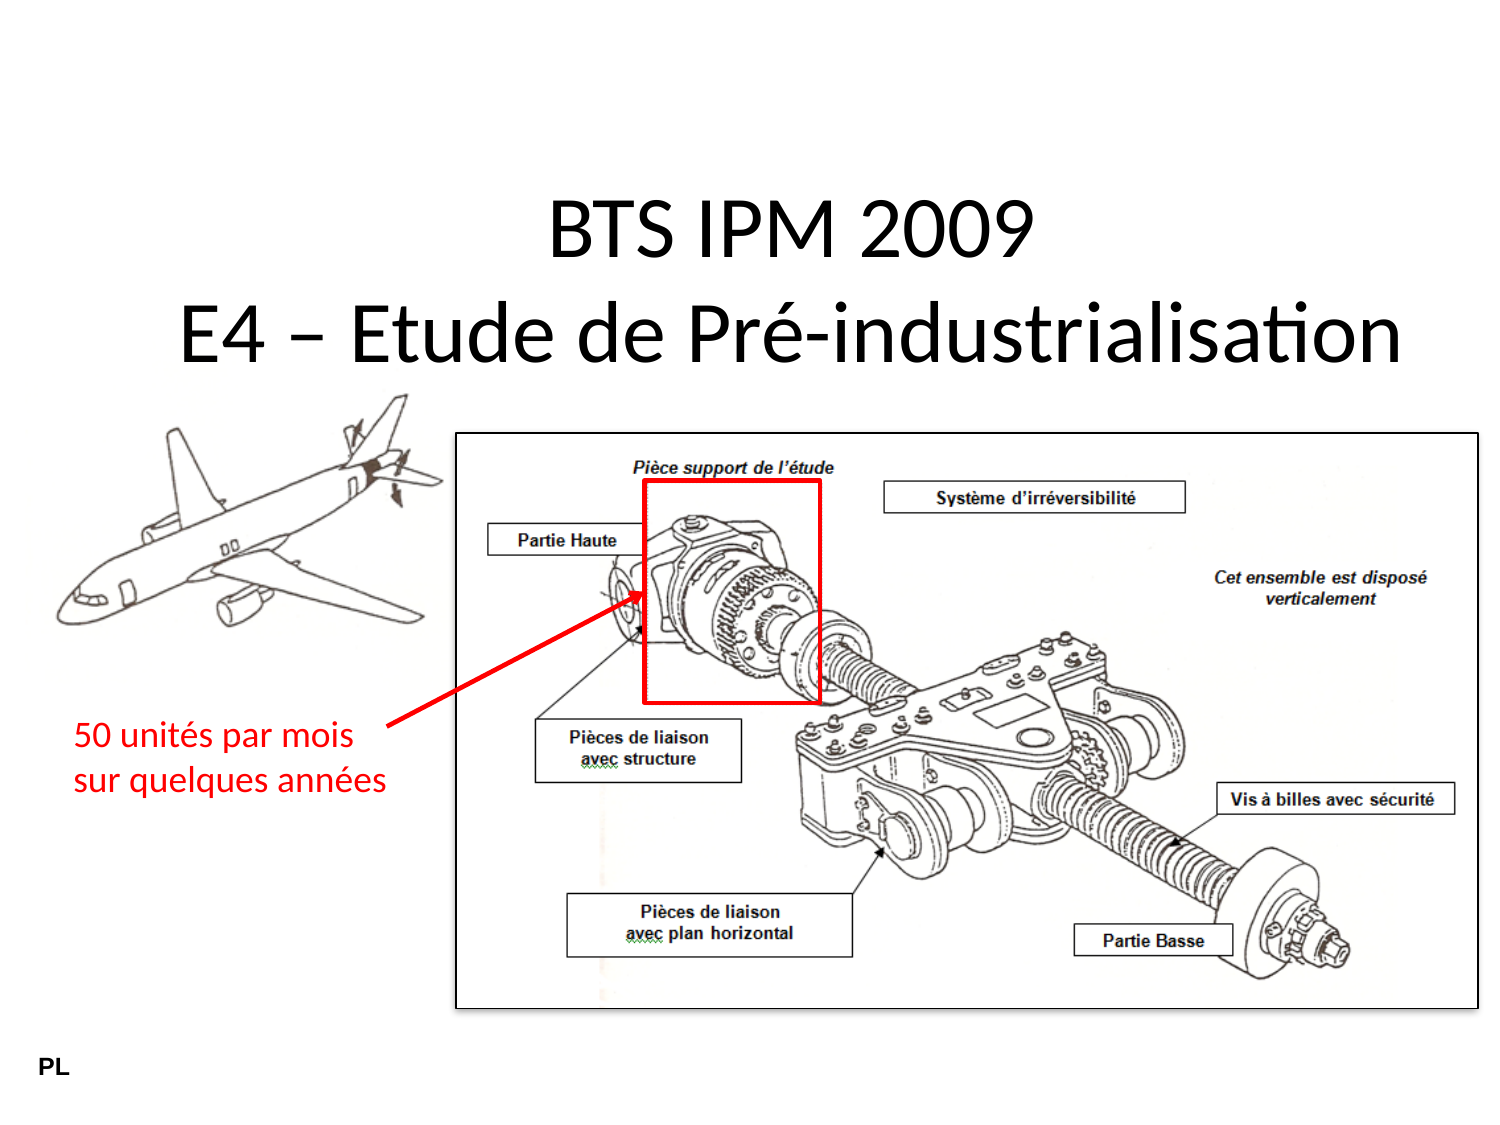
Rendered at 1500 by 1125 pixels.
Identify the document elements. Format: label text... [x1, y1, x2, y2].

text_box 50 unités par mois sur quelques années [58, 703, 422, 808]
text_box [386, 591, 645, 727]
title BTS IPM 2009 E4 – Etude de Pré-industrialisation [154, 154, 1430, 396]
picture [23, 339, 1478, 1008]
text_box PL [23, 1042, 129, 1088]
